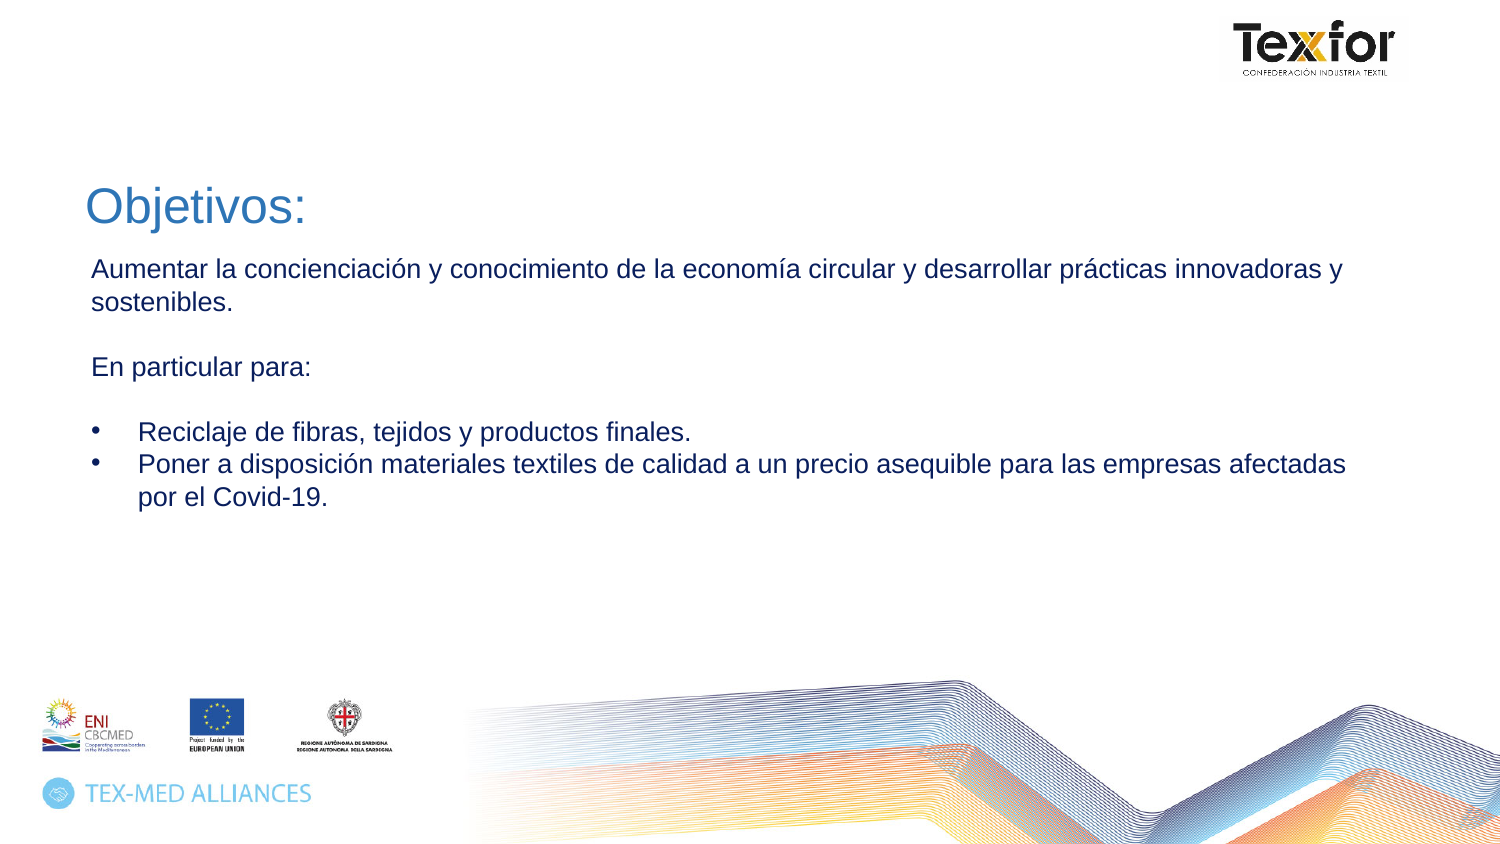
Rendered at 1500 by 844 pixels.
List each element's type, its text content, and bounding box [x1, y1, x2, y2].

picture [0, 0, 1500, 844]
text_box Aumentar la concienciación y conocimiento de la economía circular y desarrollar prácticas innovadoras y sostenibles. En particular para: Reciclaje de fibras, tejidos y productos finales. Poner a disposición materiales textiles de calidad a un precio asequible para las empresas afectadas por el Covid-19. [83, 244, 1357, 519]
text_box Objetivos: [79, 168, 1475, 240]
